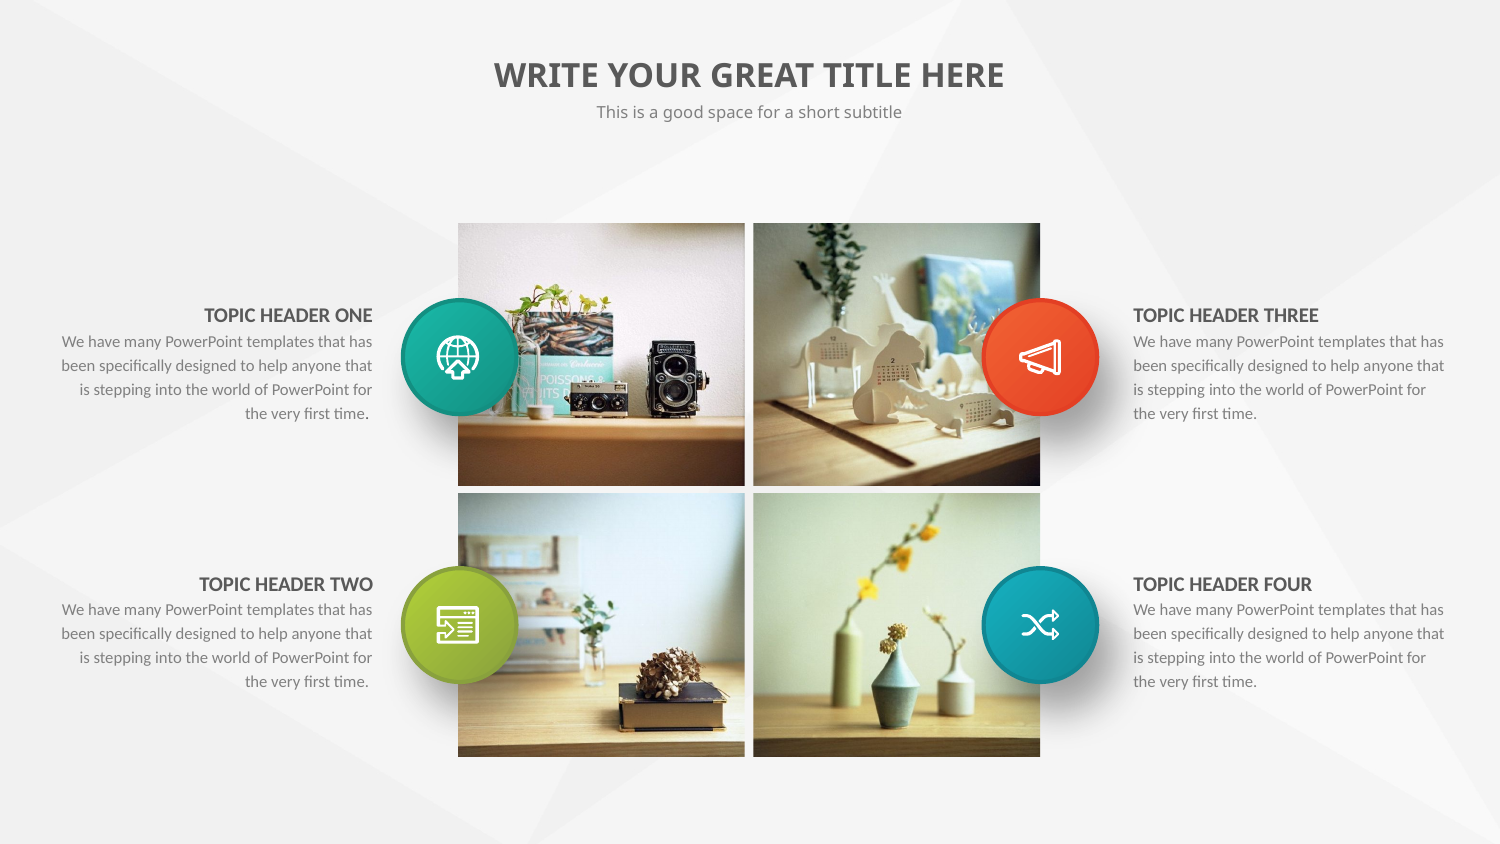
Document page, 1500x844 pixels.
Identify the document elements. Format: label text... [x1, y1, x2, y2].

text_box TOPIC HEADER TWO We have many PowerPoint templates that has been specifically designed to help anyone that is stepping into the world of PowerPoint for the very first time. [53, 565, 373, 691]
text_box TOPIC HEADER ONE We have many PowerPoint templates that has been specifically designed to help anyone that is stepping into the world of PowerPoint for the very first time. [53, 297, 373, 423]
text_box [753, 493, 1041, 757]
text_box [458, 223, 745, 486]
text_box TOPIC HEADER THREE We have many PowerPoint templates that has been specifically designed to help anyone that is stepping into the world of PowerPoint for the very first time. [1133, 297, 1453, 423]
picture [0, 0, 1500, 844]
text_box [402, 299, 517, 415]
text_box [753, 223, 1041, 486]
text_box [983, 299, 1098, 415]
text_box WRITE YOUR GREAT TITLE HERE [479, 47, 1021, 102]
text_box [402, 567, 517, 683]
text_box This is a good space for a short subtitle [581, 94, 918, 130]
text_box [983, 567, 1098, 683]
text_box TOPIC HEADER FOUR We have many PowerPoint templates that has been specifically designed to help anyone that is stepping into the world of PowerPoint for the very first time. [1133, 565, 1453, 691]
text_box [458, 493, 745, 757]
